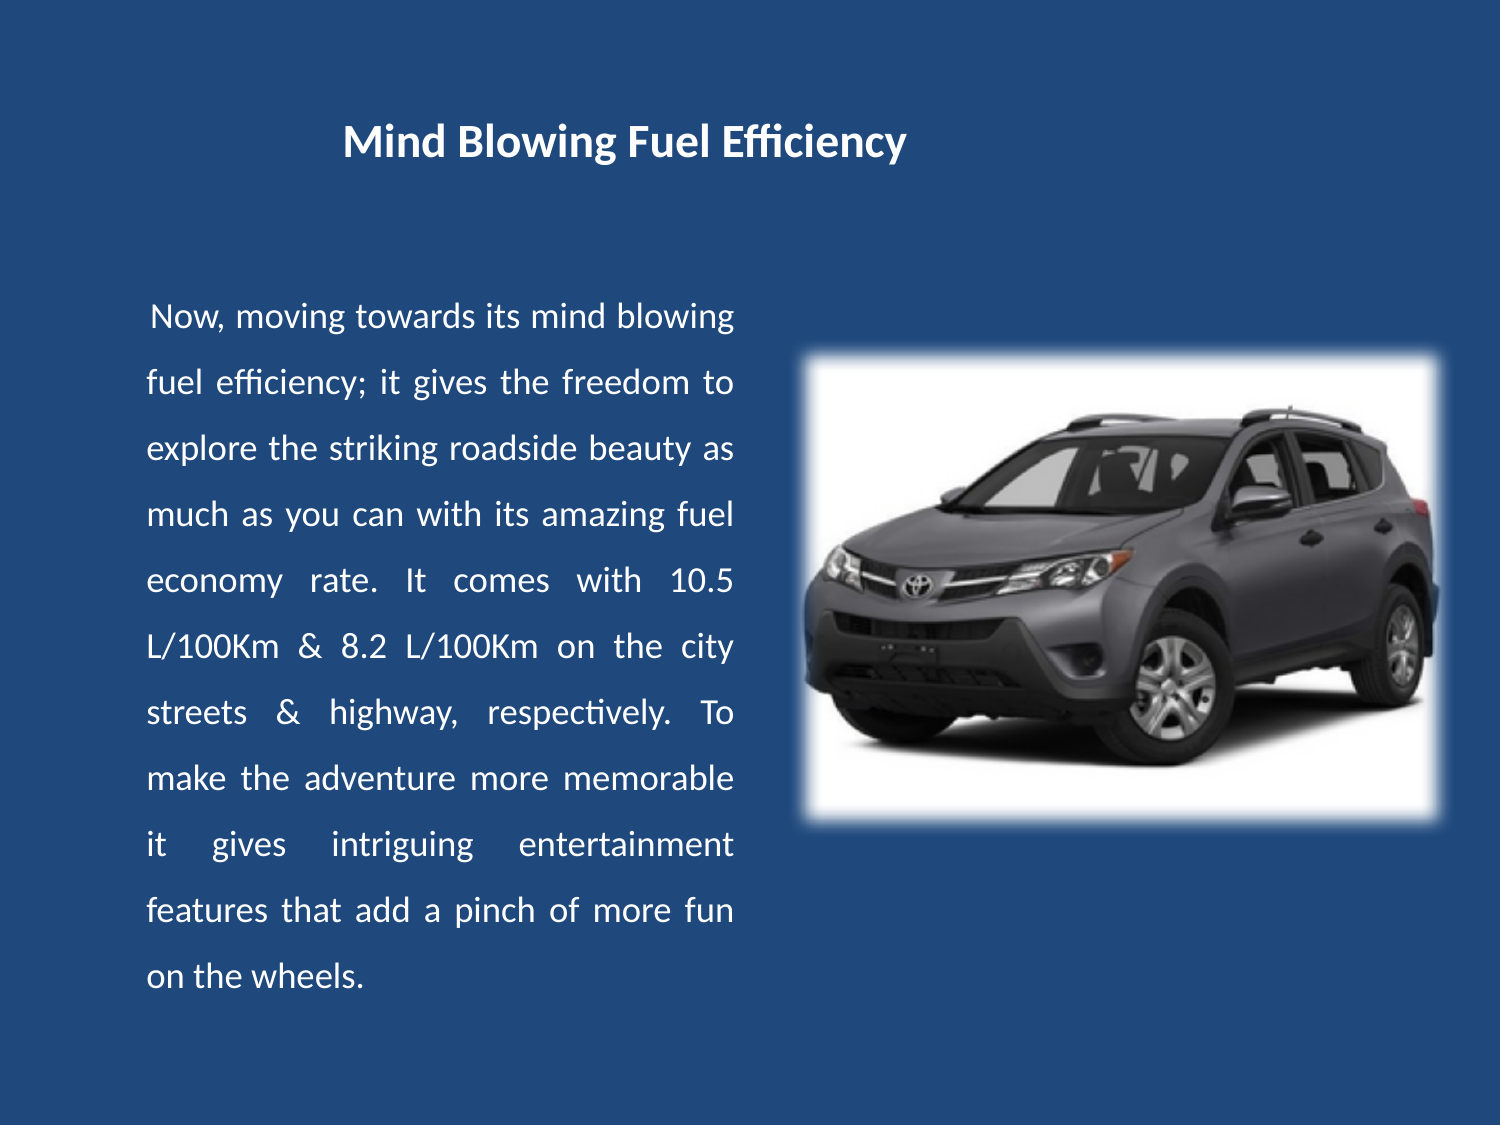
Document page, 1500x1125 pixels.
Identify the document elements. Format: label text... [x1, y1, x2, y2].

picture [787, 337, 1455, 838]
list Now, moving towards its mind blowing fuel efficiency; it gives the freedom to explore the striking roadside beauty as much as you can with its amazing fuel economy rate. It comes with 10.5 L/100Km & 8.2 L/100Km on the city streets & highway, respectively. To make the adventure more memorable it gives intriguing entertainment features that add a pinch of more fun on the wheels. [75, 262, 750, 1005]
title Mind Blowing Fuel Efficiency [0, 45, 1300, 233]
